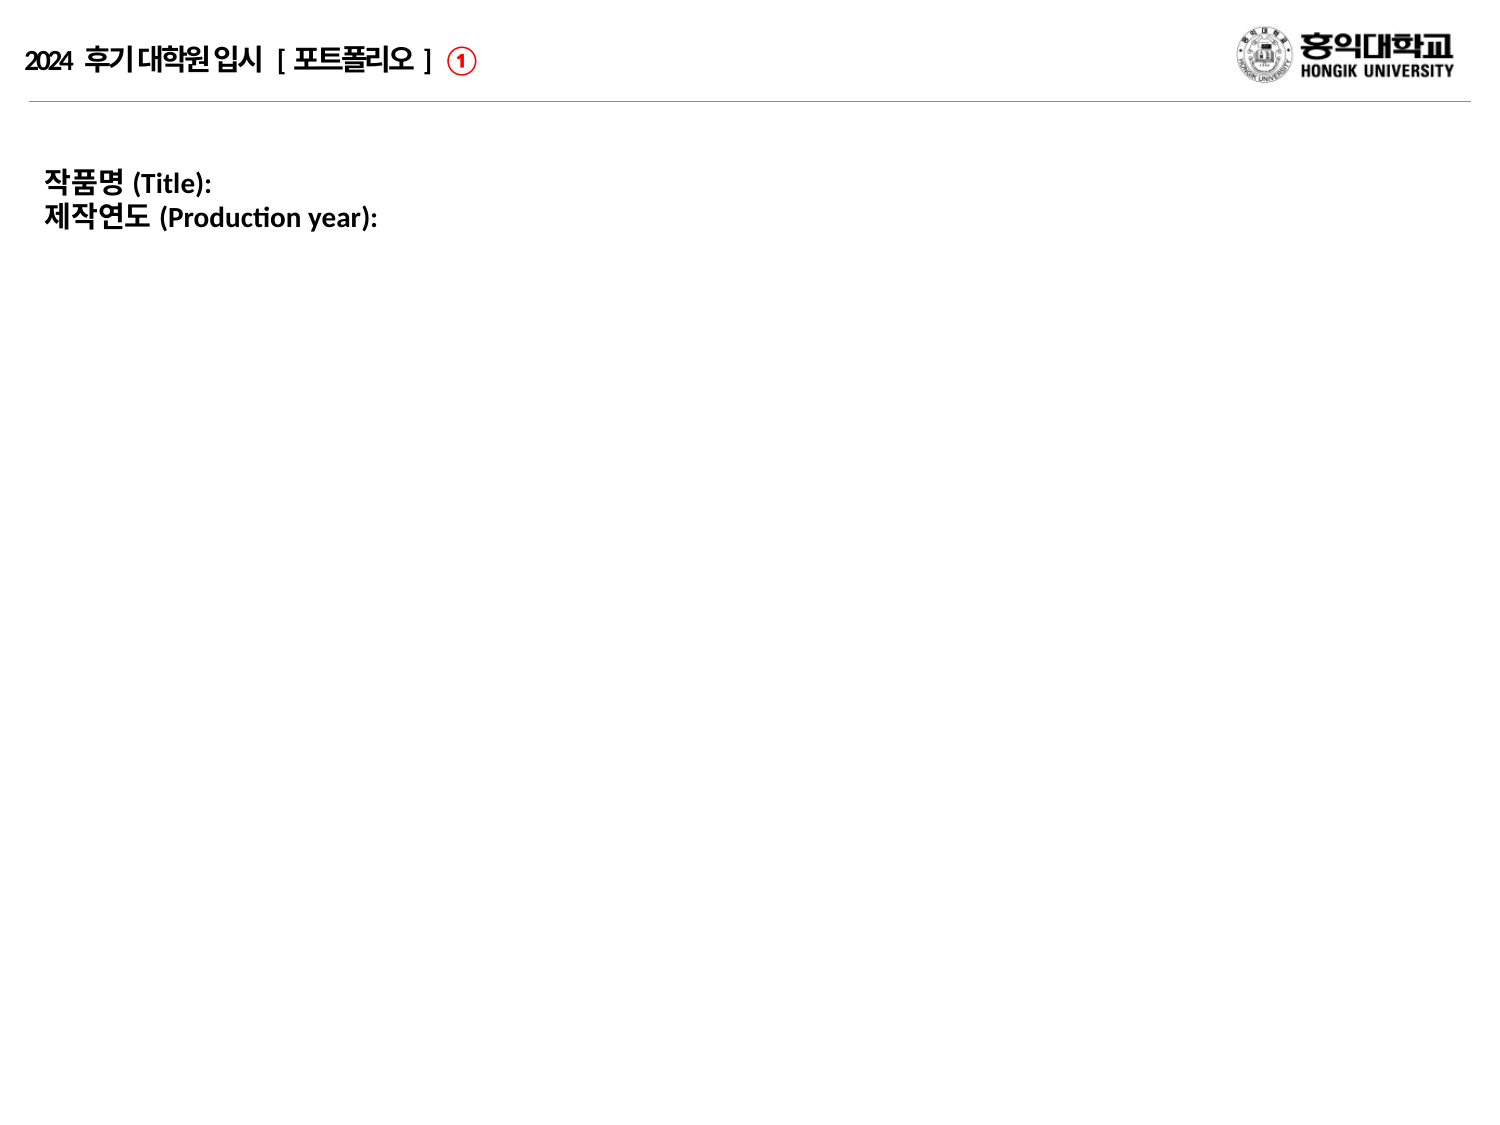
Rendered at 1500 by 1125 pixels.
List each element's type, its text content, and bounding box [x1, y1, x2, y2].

text_box 2024 후기 대학원 입시 [포트폴리오] ① [4, 33, 495, 84]
picture [1210, 17, 1481, 94]
text_box 작품명(Title): 제작연도(Production year): [29, 156, 687, 242]
